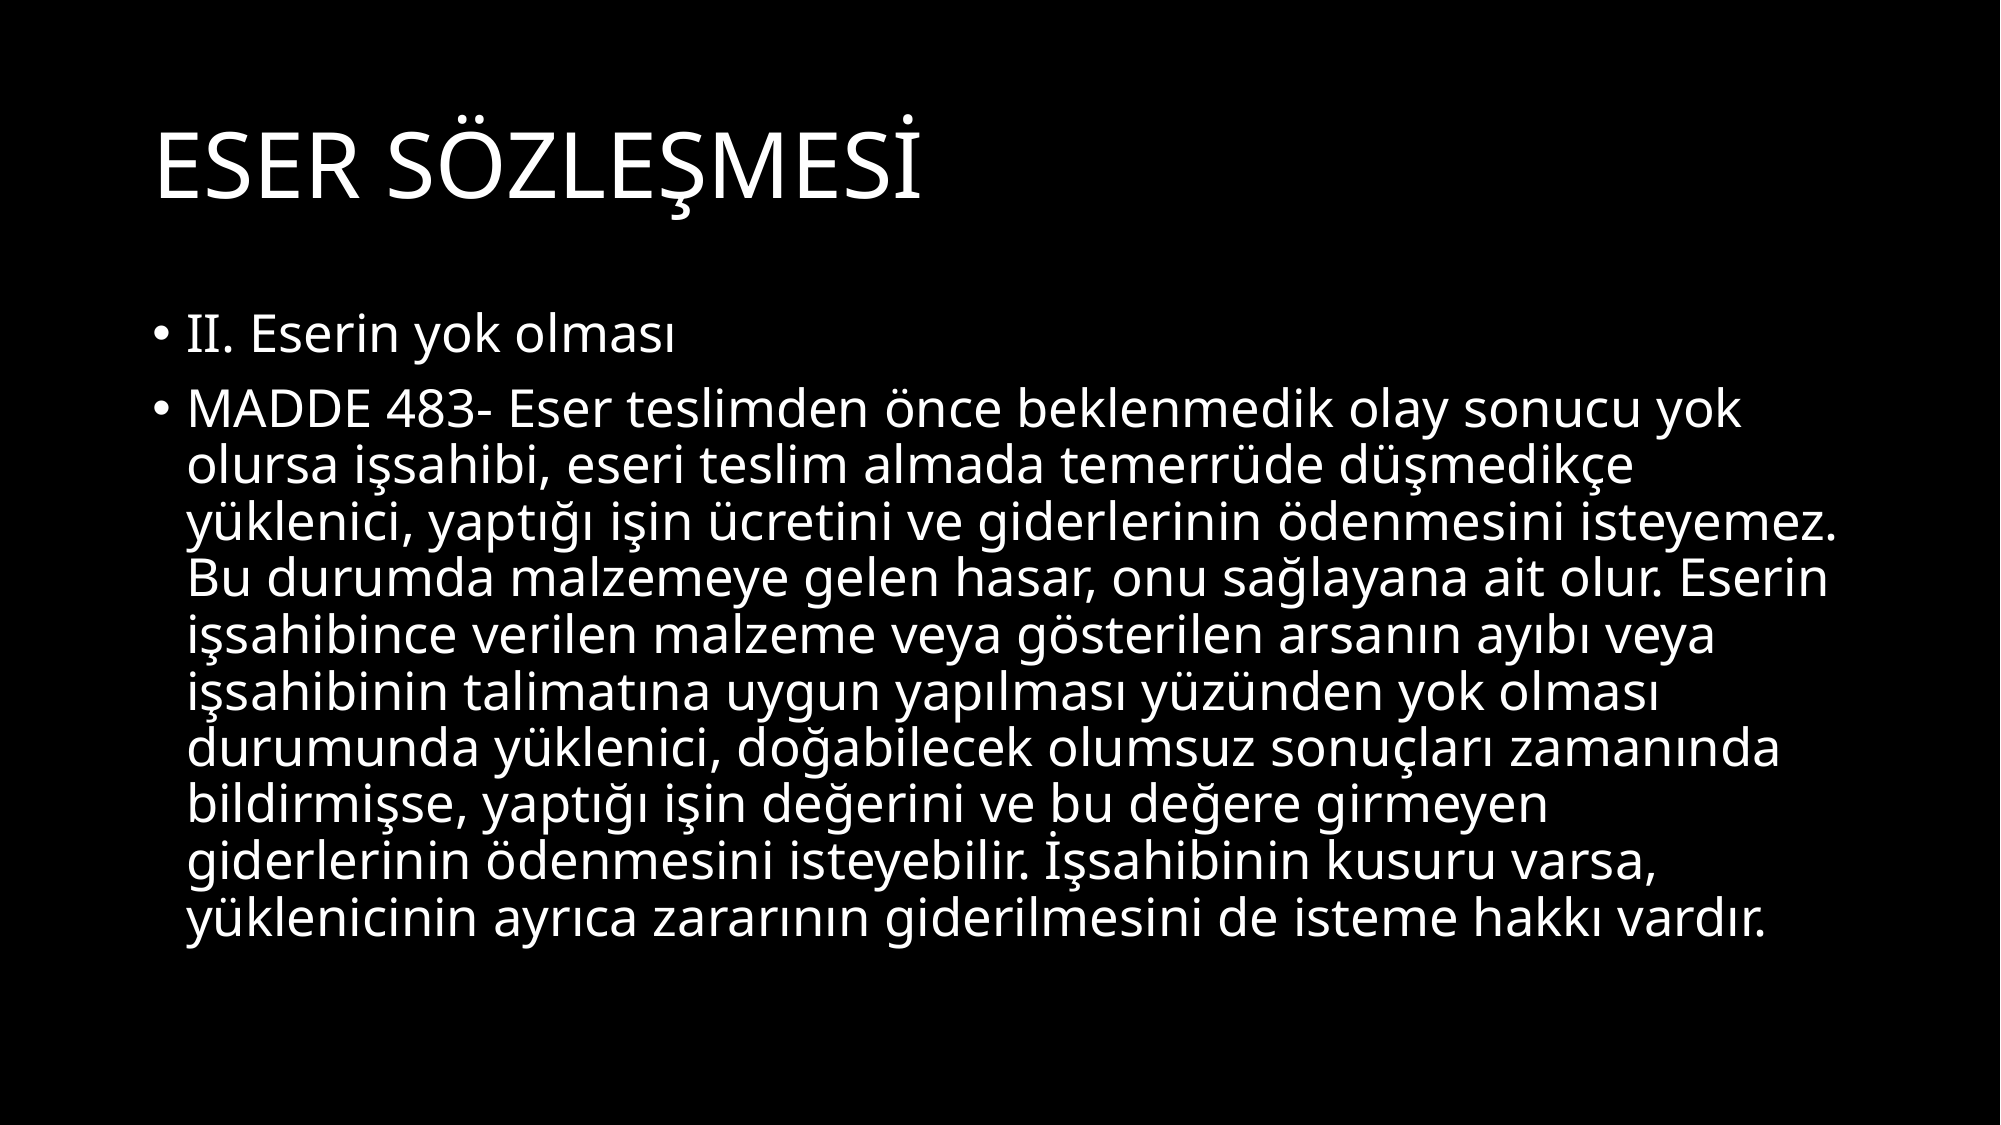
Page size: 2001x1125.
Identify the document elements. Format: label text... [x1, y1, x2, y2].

title ESER SÖZLEŞMESİ [137, 59, 1863, 278]
list II. Eserin yok olması MADDE 483- Eser teslimden önce beklenmedik olay sonucu yok olursa işsahibi, eseri teslim almada temerrüde düşmedikçe yüklenici, yaptığı işin ücretini ve giderlerinin ödenmesini isteyemez. Bu durumda malzemeye gelen hasar, onu sağlayana ait olur. Eserin işsahibince verilen malzeme veya gösterilen arsanın ayıbı veya işsahibinin talimatına uygun yapılması yüzünden yok olması durumunda yüklenici, doğabilecek olumsuz sonuçları zamanında bildirmişse, yaptığı işin değerini ve bu değere girmeyen giderlerinin ödenmesini isteyebilir. İşsahibinin kusuru varsa, yüklenicinin ayrıca zararının giderilmesini de isteme hakkı vardır. [137, 299, 1863, 1014]
